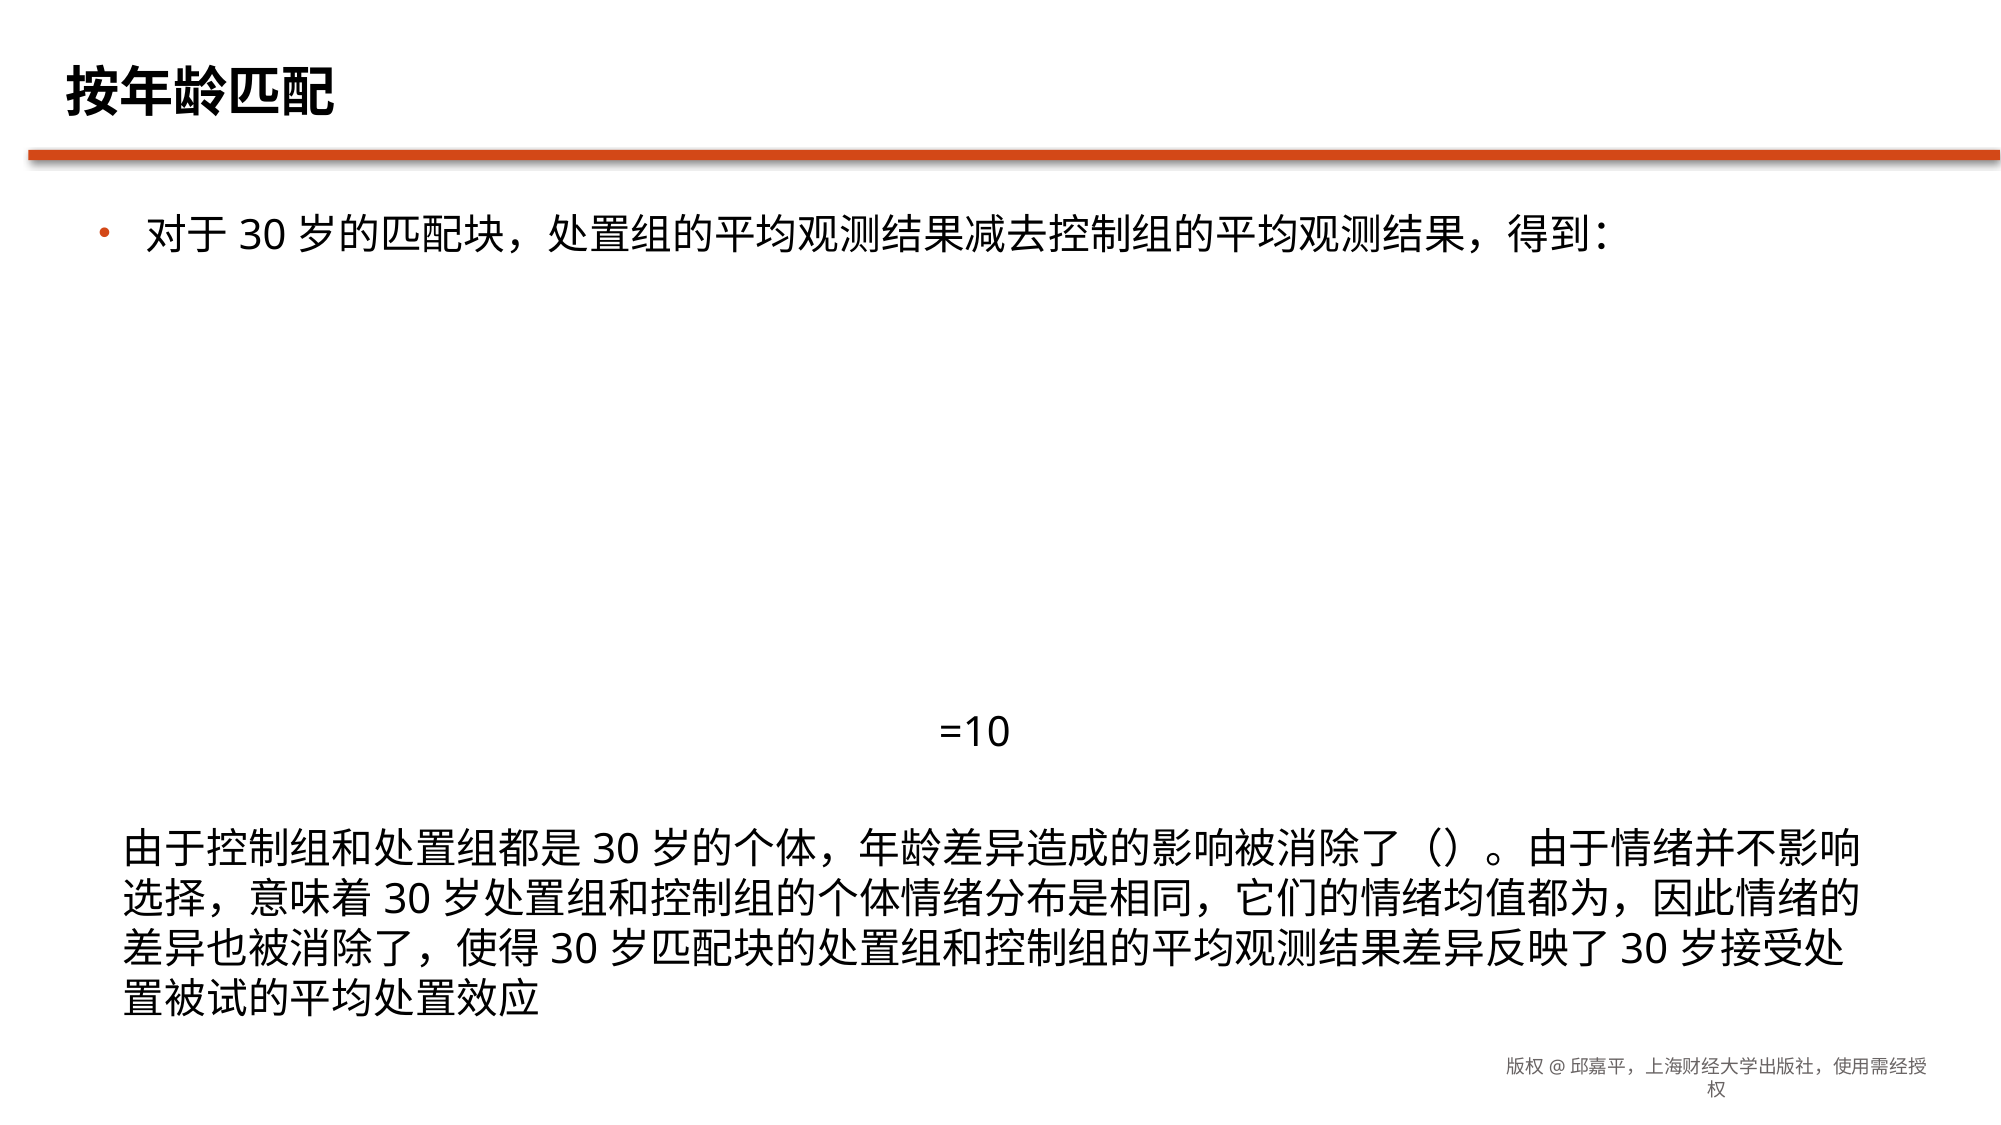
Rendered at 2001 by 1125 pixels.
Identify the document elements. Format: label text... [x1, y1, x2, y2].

footer 版权@邱嘉平，上海财经大学出版社，使用需经授权 [1483, 1046, 1950, 1109]
title 按年龄匹配 [50, 50, 1825, 138]
